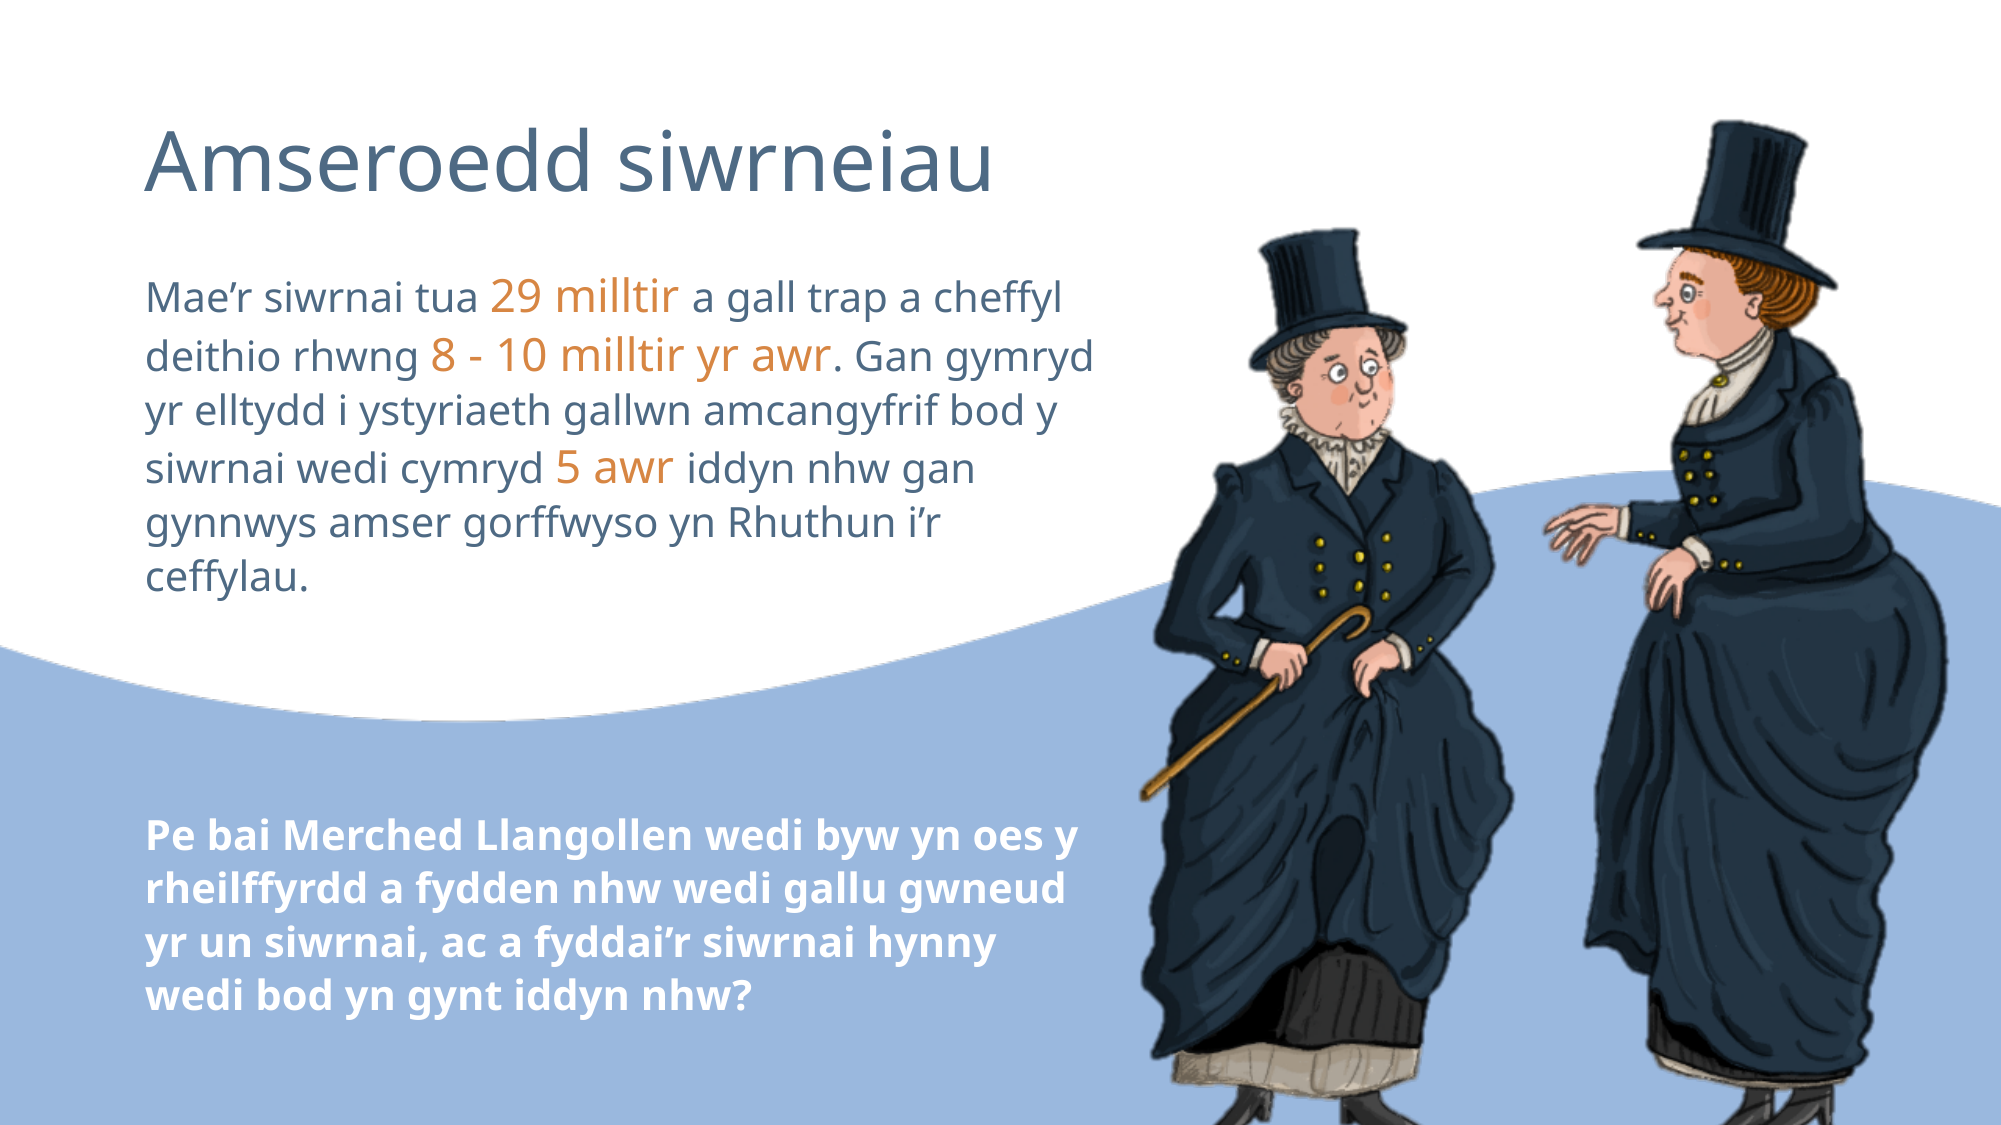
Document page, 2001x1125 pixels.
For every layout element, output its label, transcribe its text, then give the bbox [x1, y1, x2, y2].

picture [0, 0, 2000, 1125]
text_box Mae’r siwrnai tua 29 milltir a gall trap a cheffyl deithio rhwng 8 - 10 milltir yr awr. Gan gymryd yr elltydd i ystyriaeth gallwn amcangyfrif bod y siwrnai wedi cymryd 5 awr iddyn nhw gan gynnwys amser gorffwyso yn Rhuthun i’r ceffylau. [130, 255, 1042, 470]
text_box Amseroedd siwrneiau [130, 93, 1042, 216]
